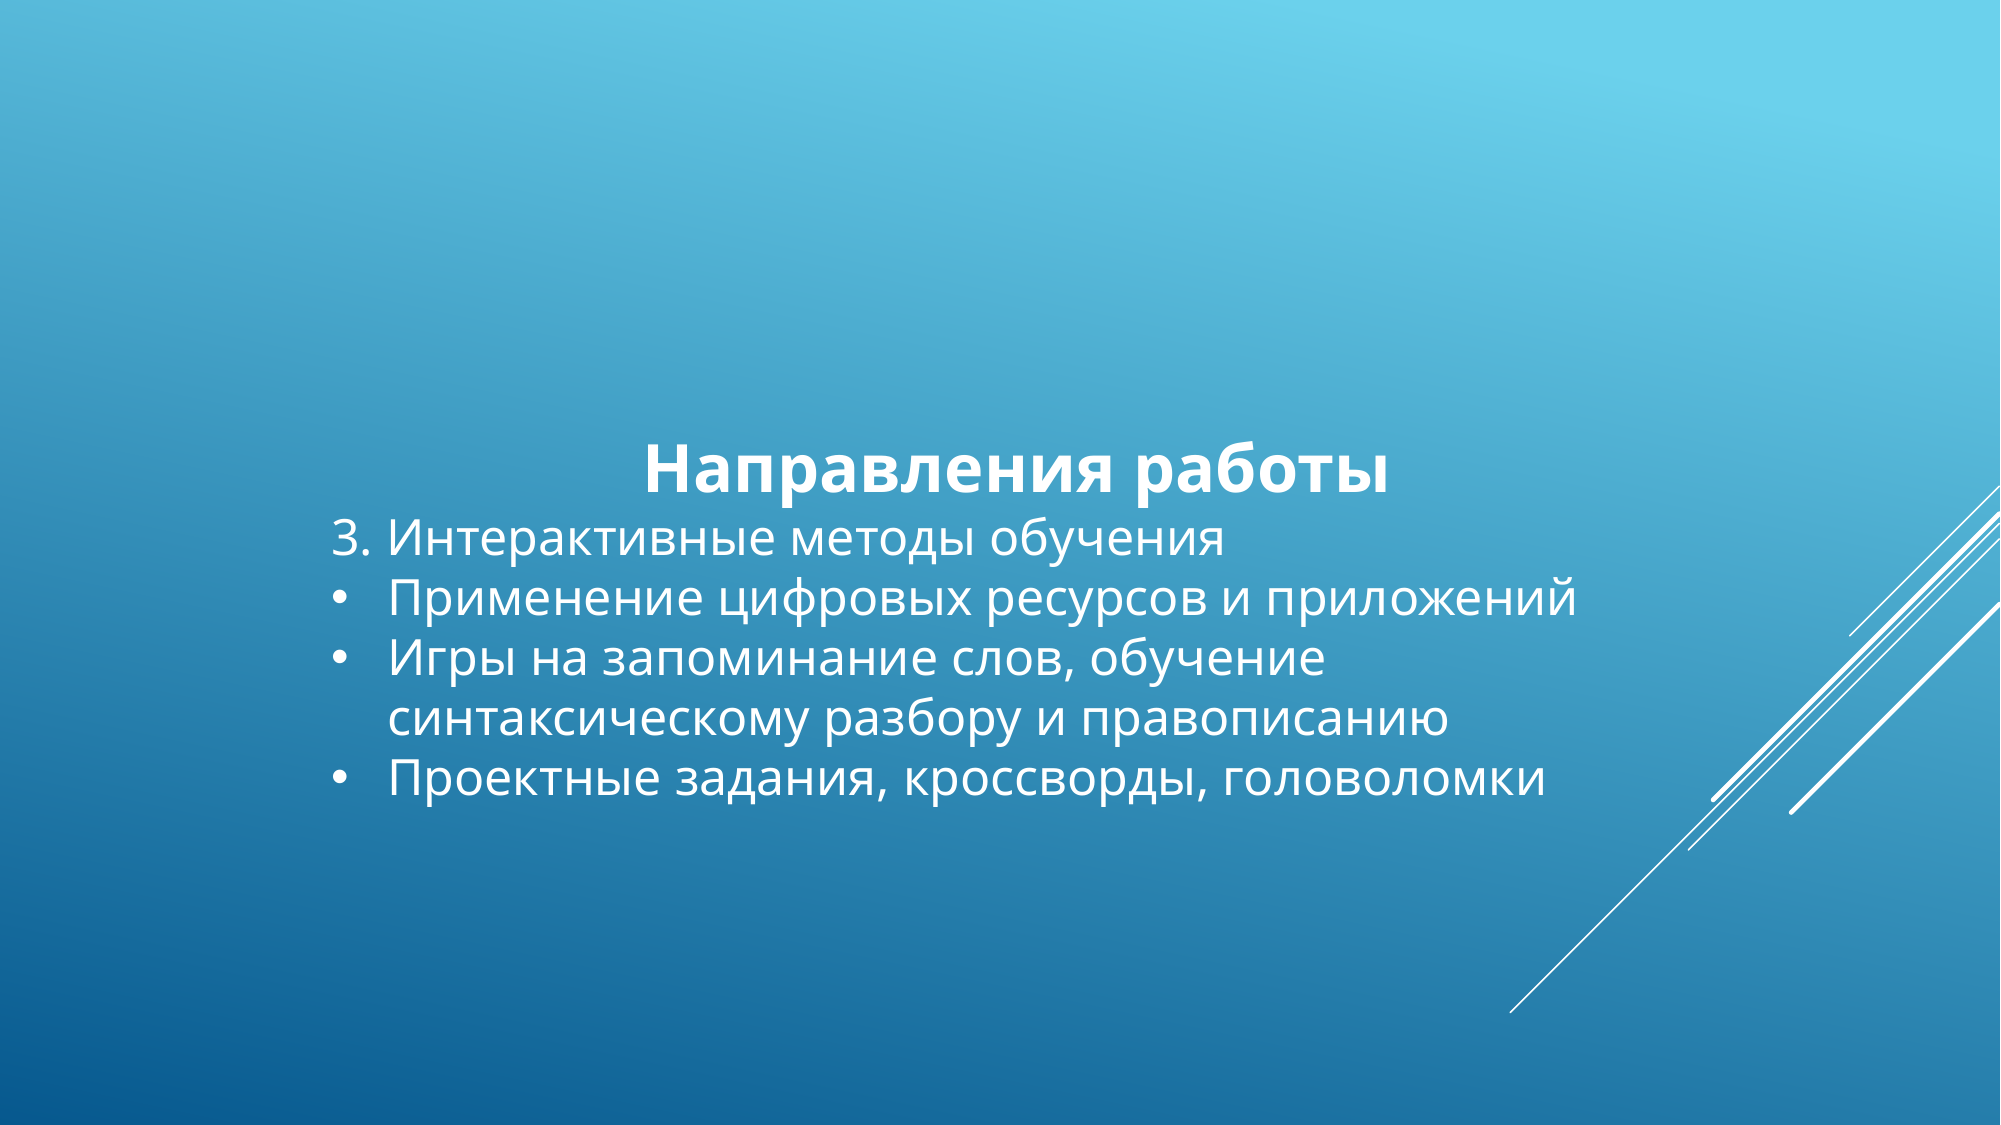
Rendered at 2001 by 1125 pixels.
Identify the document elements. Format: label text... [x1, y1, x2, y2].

text_box Направления работы 3. Интерактивные методы обучения Применение цифровых ресурсов и приложений Игры на запоминание слов, обучение синтаксическому разбору и правописанию Проектные задания, кроссворды, головоломки [316, 418, 1719, 814]
